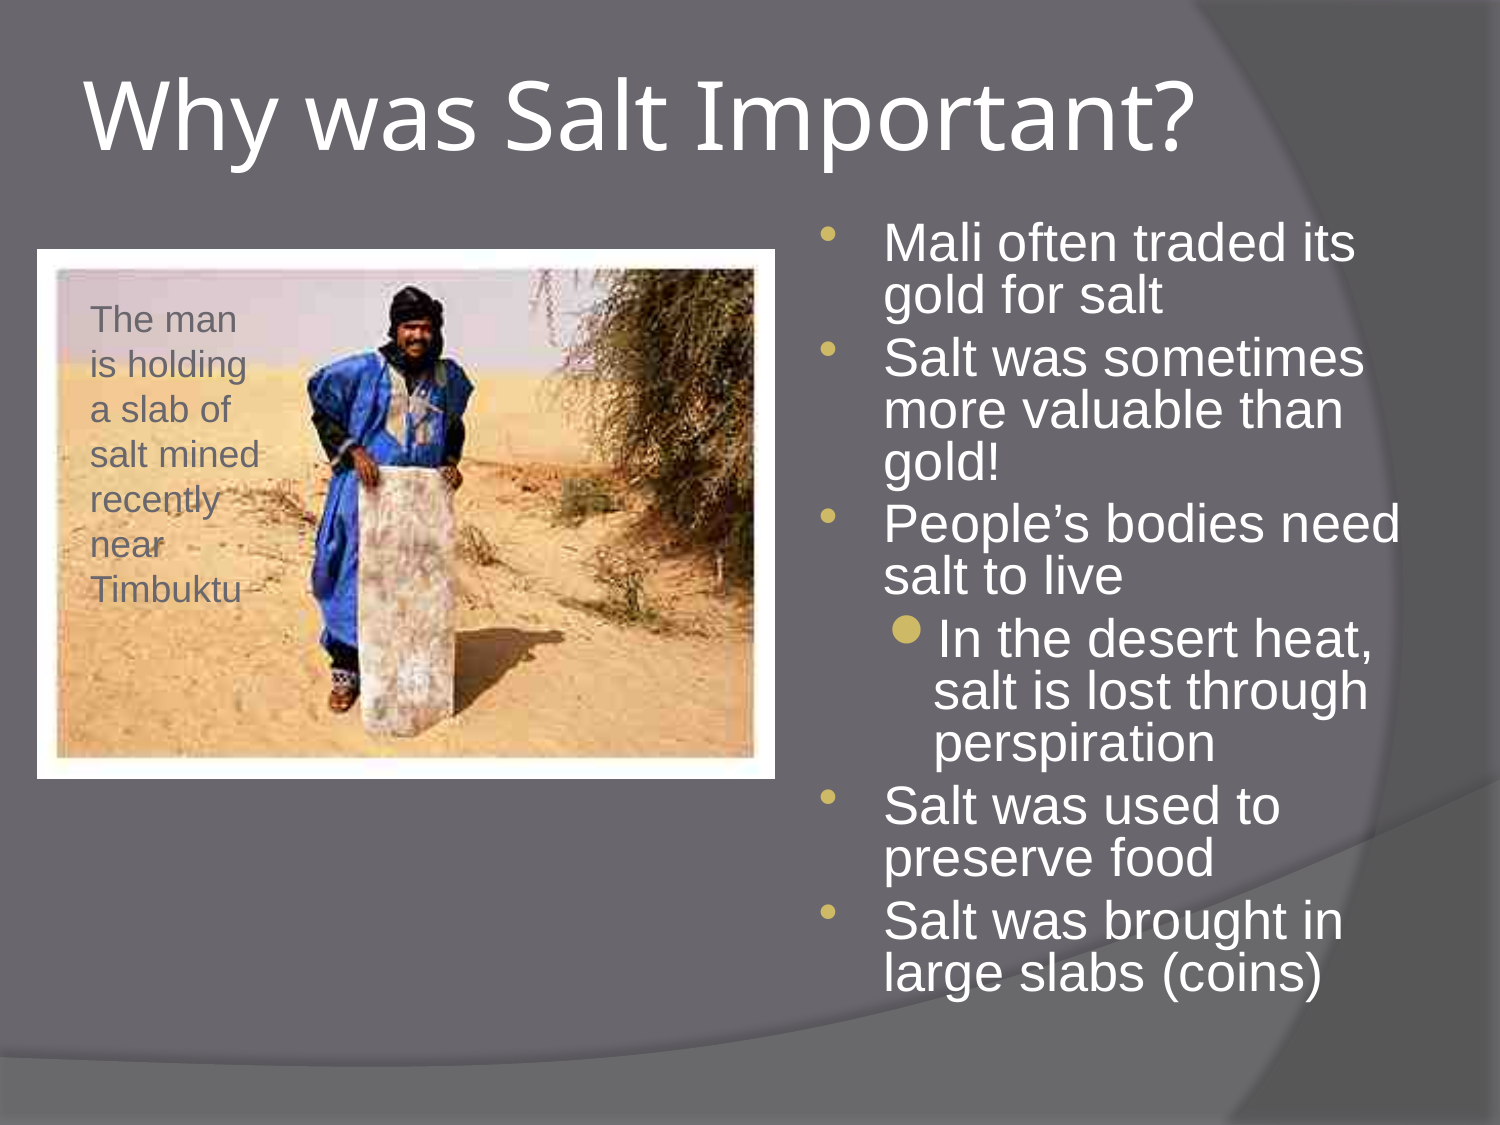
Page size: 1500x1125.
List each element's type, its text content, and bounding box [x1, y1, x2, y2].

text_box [37, 249, 776, 779]
list Mali often traded its gold for salt Salt was sometimes more valuable than gold! People’s bodies need salt to live In the desert heat, salt is lost through perspiration Salt was used to preserve food Salt was brought in large slabs (coins) [800, 212, 1463, 888]
title Why was Salt Important? [75, 0, 1425, 225]
